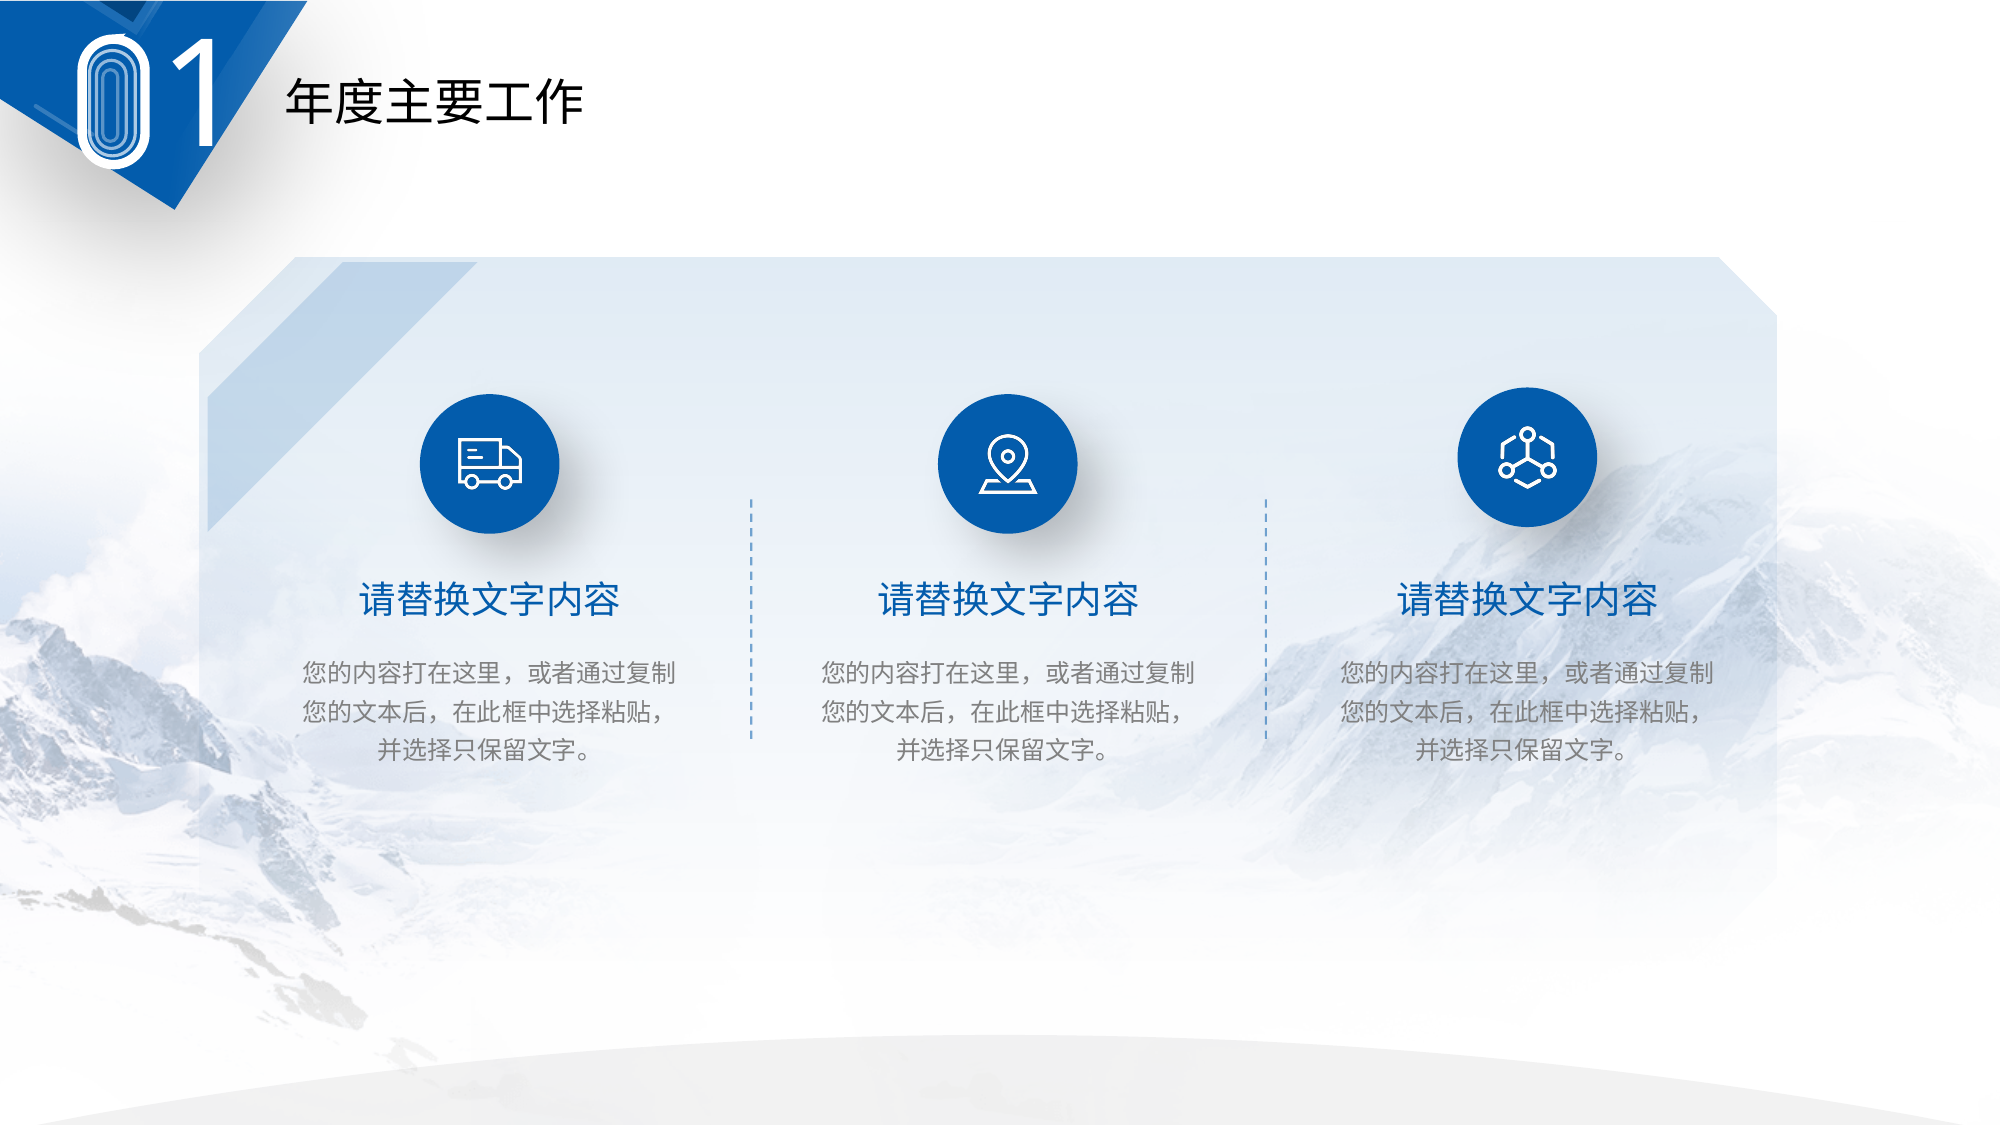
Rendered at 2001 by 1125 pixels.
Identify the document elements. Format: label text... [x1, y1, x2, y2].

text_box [117, 257, 1777, 972]
text_box [101, 68, 119, 143]
text_box [81, 37, 145, 154]
picture [0, 0, 2000, 1125]
text_box [95, 59, 128, 150]
text_box 1 [145, 0, 214, 154]
text_box [88, 49, 137, 154]
text_box 年度主要工作 [284, 69, 471, 130]
